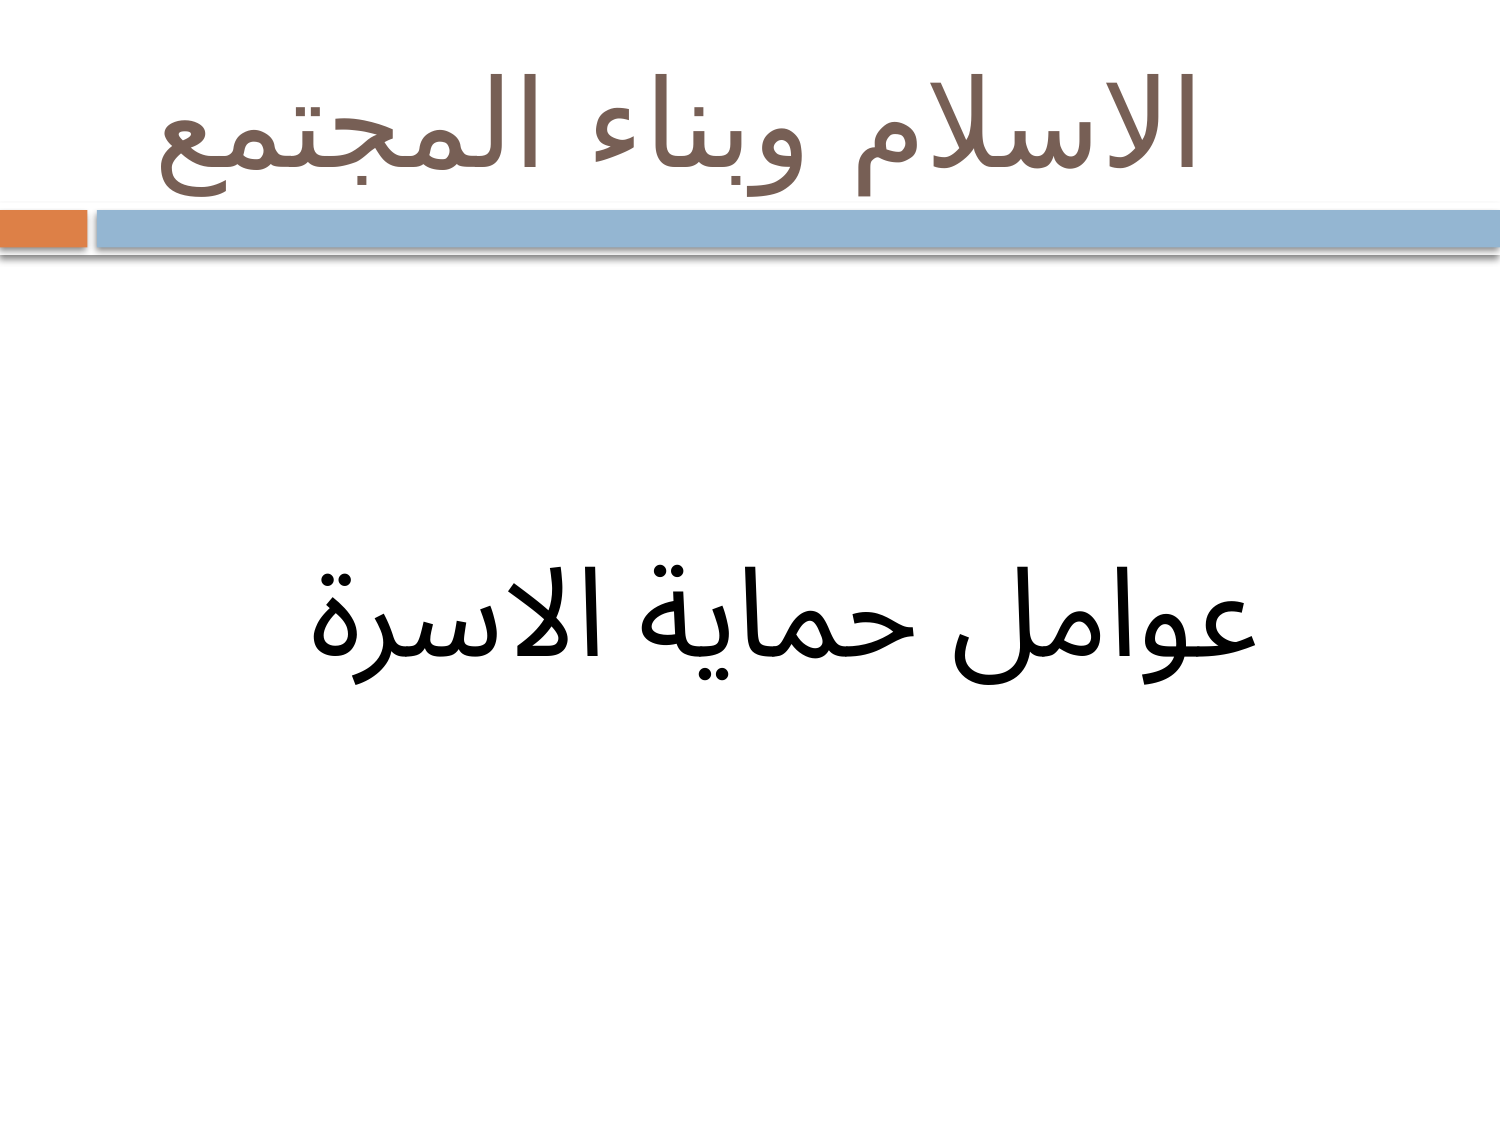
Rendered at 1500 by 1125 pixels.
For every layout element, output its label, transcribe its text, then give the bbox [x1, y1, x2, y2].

title الاسلام وبناء المجتمع [100, 37, 1438, 200]
list عوامل حماية الاسرة [100, 262, 1438, 1000]
